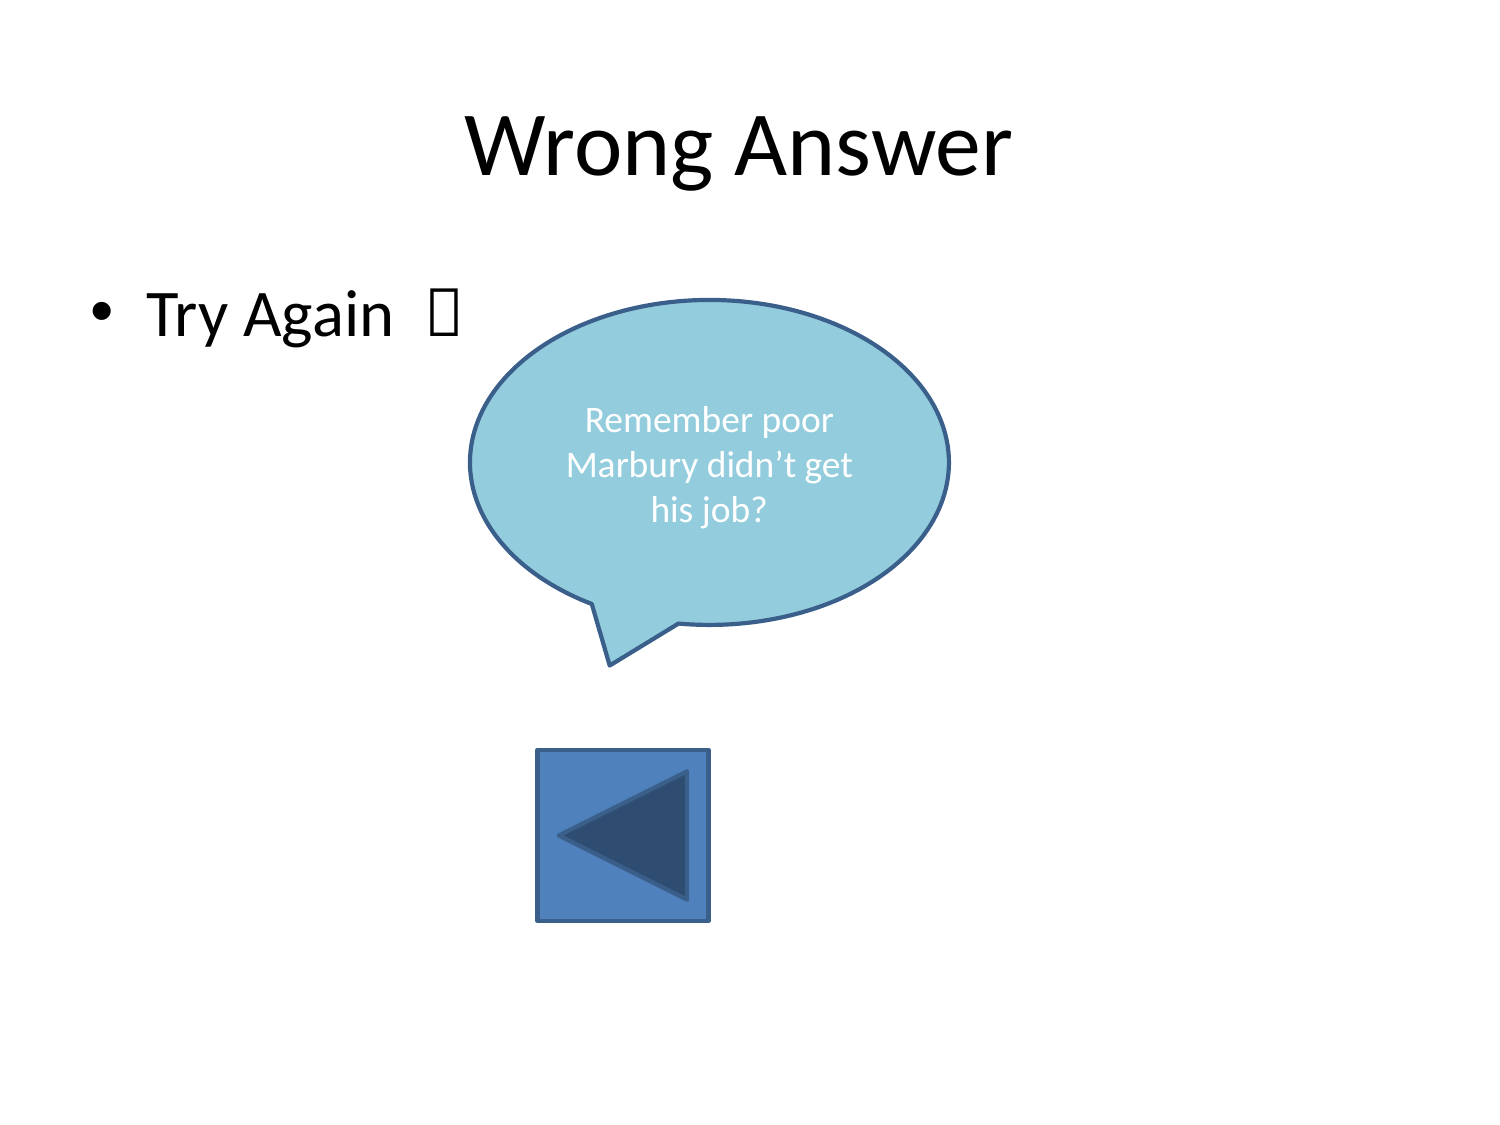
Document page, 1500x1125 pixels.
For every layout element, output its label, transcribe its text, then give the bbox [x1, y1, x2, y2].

title Wrong Answer [75, 45, 1425, 233]
list Try Again  [75, 262, 1425, 1005]
text_box Remember poor Marbury didn’t get his job? [467, 297, 952, 668]
text_box [535, 748, 711, 923]
